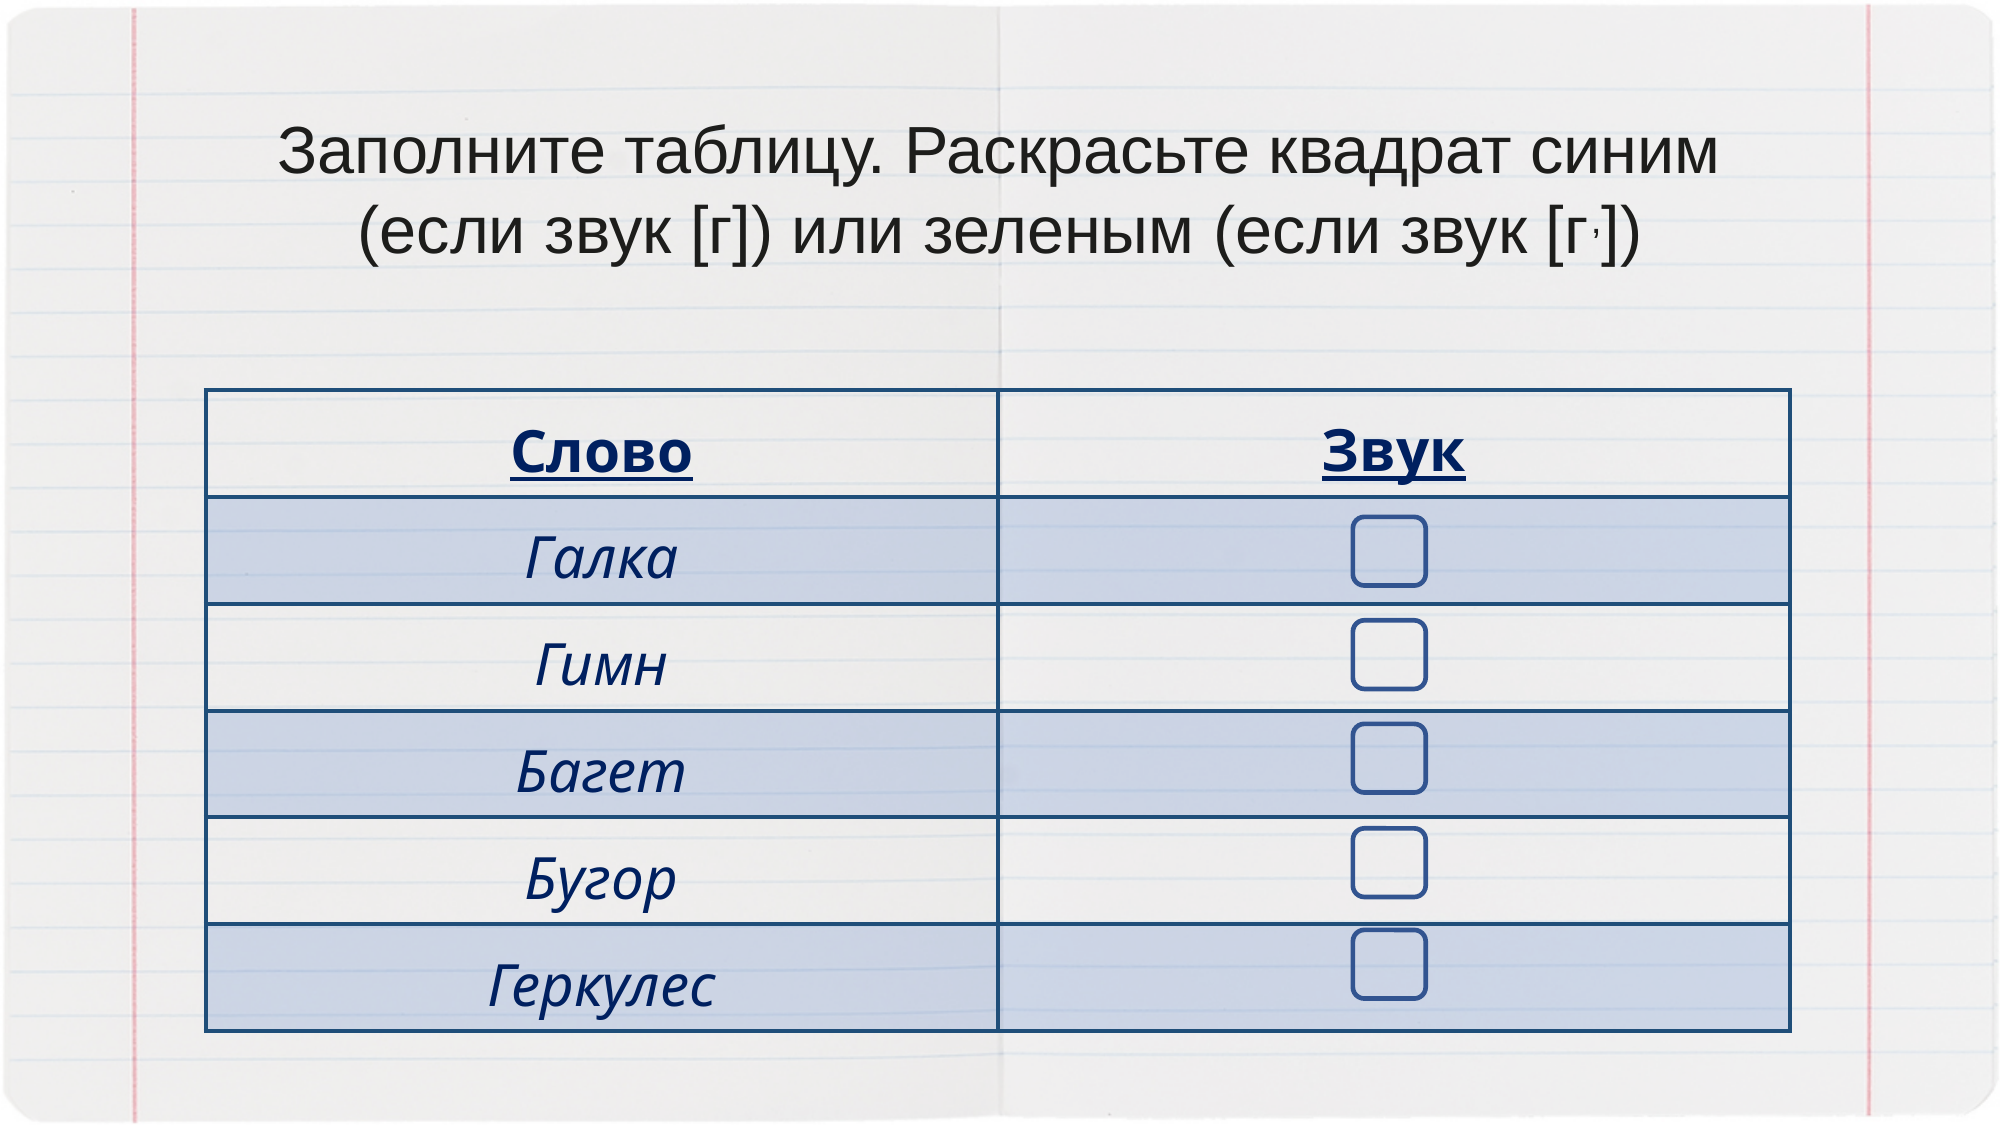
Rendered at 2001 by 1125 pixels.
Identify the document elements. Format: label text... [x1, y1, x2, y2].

table_cell [1000, 499, 1788, 602]
text_box [1351, 515, 1427, 587]
text_box [1351, 827, 1427, 899]
table_cell [1000, 713, 1788, 815]
table_cell [1000, 606, 1788, 709]
text_box [1351, 722, 1427, 794]
text_box [1351, 928, 1427, 1000]
text_box [1351, 619, 1427, 690]
table_cell [1000, 819, 1788, 922]
table_cell Геркулес [208, 926, 996, 1029]
text_box Заполните таблицу. Раскрасьте квадрат синим (если звук [г]) или зеленым (если звук [г,]) [207, 99, 1792, 275]
table_cell [1000, 926, 1788, 1029]
table_header Слово [208, 392, 996, 495]
table_cell Гимн [208, 606, 996, 709]
table_cell Галка [208, 499, 996, 602]
table_cell Багет [208, 713, 996, 815]
table_cell Бугор [208, 819, 996, 922]
table_header Звук [1000, 392, 1788, 495]
